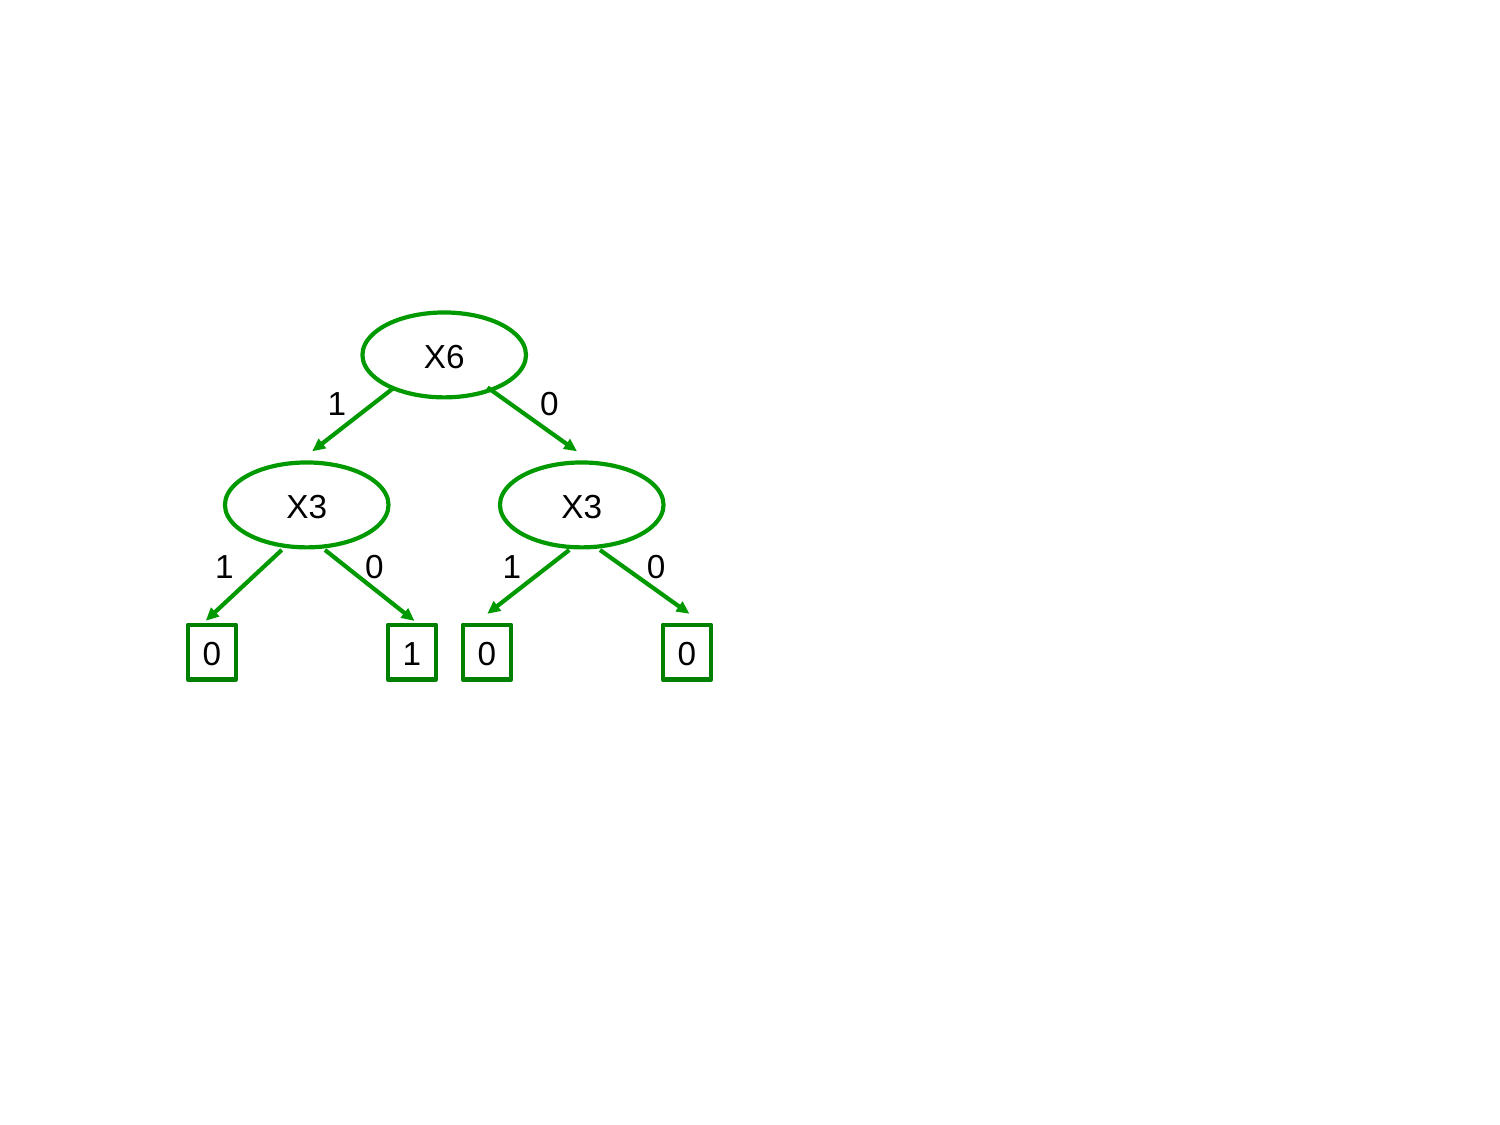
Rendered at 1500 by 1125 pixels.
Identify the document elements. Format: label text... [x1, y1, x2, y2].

text_box X6 [362, 312, 527, 398]
text_box 0 [187, 624, 237, 680]
text_box 1 [300, 374, 374, 430]
text_box 0 [350, 537, 399, 593]
text_box 0 [462, 624, 512, 680]
text_box 1 [200, 537, 249, 593]
text_box 0 [624, 537, 688, 593]
text_box [546, 430, 577, 452]
text_box 1 [487, 537, 537, 593]
text_box [206, 593, 236, 621]
text_box 0 [525, 374, 574, 430]
text_box [312, 430, 340, 452]
text_box X3 [499, 462, 664, 548]
text_box X3 [224, 462, 389, 548]
text_box [487, 593, 515, 614]
text_box [660, 593, 690, 614]
text_box 0 [662, 624, 712, 680]
text_box 1 [387, 624, 437, 680]
text_box [379, 593, 415, 621]
